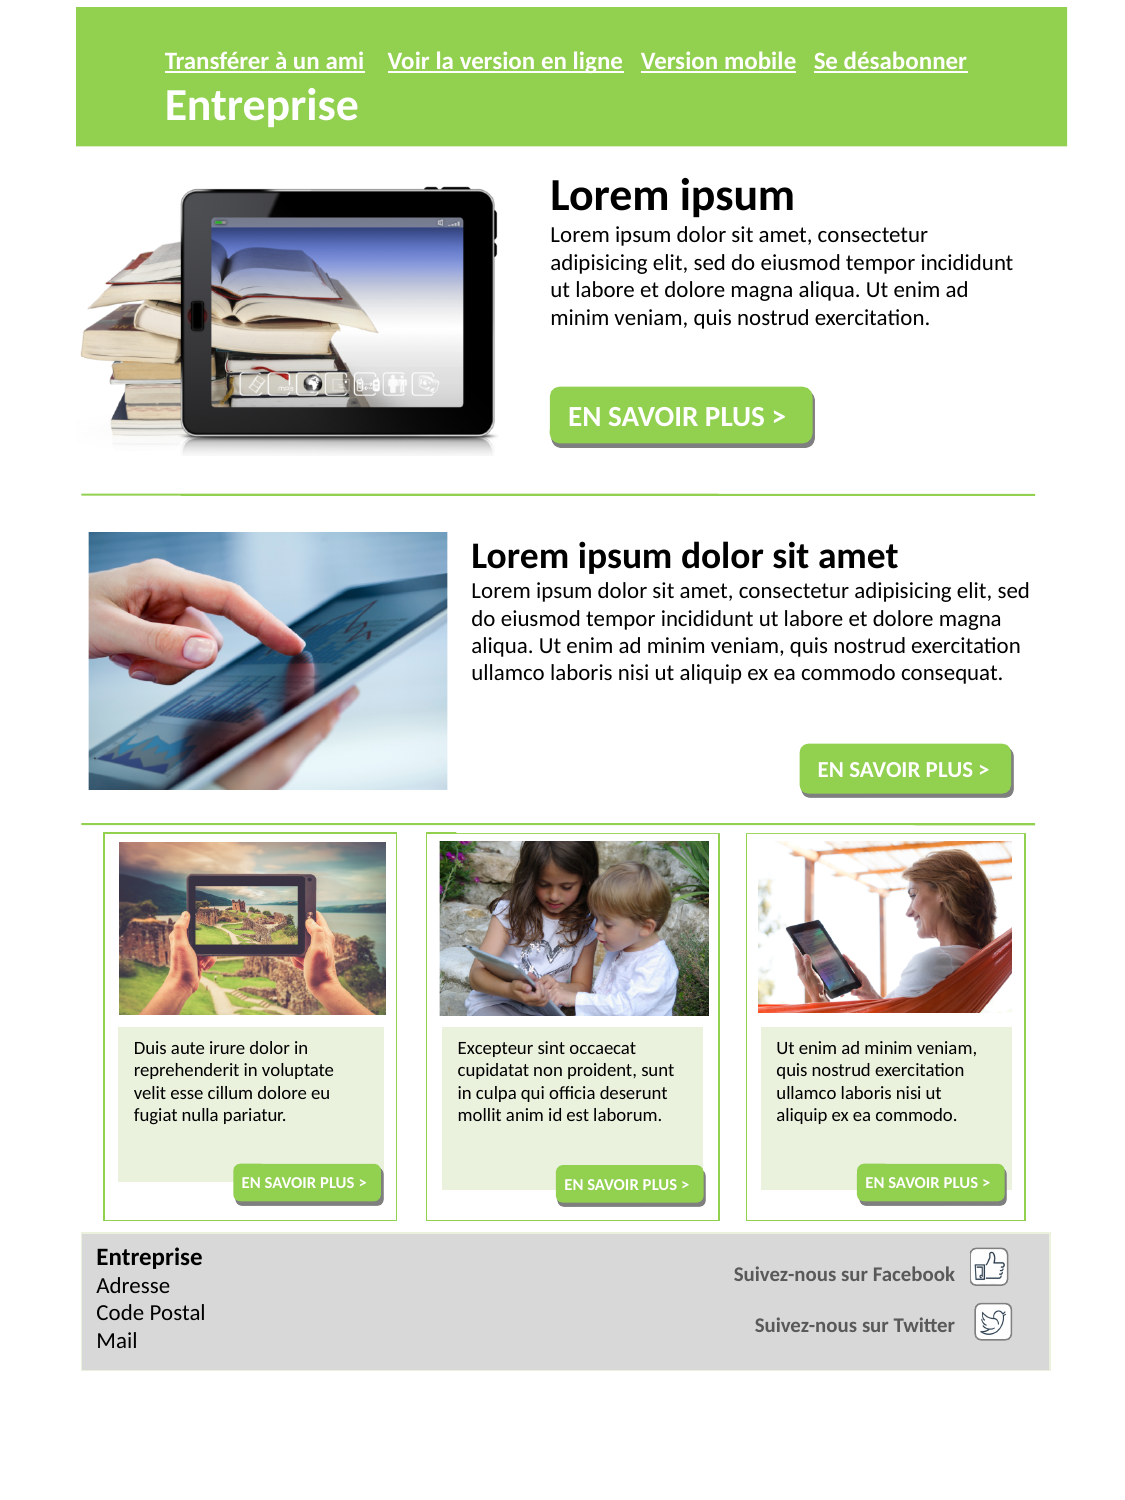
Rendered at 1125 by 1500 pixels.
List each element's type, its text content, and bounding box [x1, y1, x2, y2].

text_box Lorem ipsum Lorem ipsum dolor sit amet, consectetur adipisicing elit, sed do eiusmod tempor incididunt ut labore et dolore magna aliqua. Ut enim ad minim veniam, quis nostrud exercitation. [535, 228, 1036, 468]
text_box [426, 832, 719, 1221]
text_box Entreprise Adresse Code Postal Mail [81, 1233, 1051, 1371]
text_box [521, 152, 1125, 228]
picture [439, 841, 709, 1016]
text_box Suivez-nous sur Twitter [702, 1303, 971, 1349]
text_box Excepteur sint occaecat cupidatat non proident, sunt in culpa qui officia deserunt mollit anim id est laborum. [442, 1028, 703, 1190]
text_box Transférer à un ami Voir la version en ligne Version mobile Se désabonner Entreprise [76, 7, 1068, 147]
picture [88, 531, 448, 790]
text_box Suivez-nous sur Facebook [680, 1252, 971, 1291]
text_box Lorem ipsum dolor sit amet Lorem ipsum dolor sit amet, consectetur adipisicing elit, sed do eiusmod tempor incididunt ut labore et dolore magna aliqua. Ut enim ad minim veniam, quis nostrud exercitation ullamco laboris nisi ut aliquip ex ea commodo consequat. [456, 523, 1051, 834]
text_box EN SAVOIR PLUS > [800, 744, 1011, 793]
text_box EN SAVOIR PLUS > [857, 1164, 1004, 1201]
picture [975, 1303, 1012, 1340]
text_box [85, 77, 1125, 152]
text_box Ut enim ad minim veniam, quis nostrud exercitation ullamco laboris nisi ut aliquip ex ea commodo. [761, 1028, 1012, 1190]
text_box Duis aute irure dolor in reprehenderit in voluptate velit esse cillum dolore eu fugiat nulla pariatur. [119, 1028, 383, 1182]
picture [76, 152, 521, 456]
text_box EN SAVOIR PLUS > [550, 387, 812, 443]
picture [970, 1248, 1008, 1286]
text_box [746, 834, 1026, 1221]
picture [119, 842, 386, 1015]
text_box EN SAVOIR PLUS > [234, 1164, 381, 1201]
text_box [104, 832, 397, 1221]
picture [758, 841, 1012, 1013]
text_box EN SAVOIR PLUS > [556, 1165, 703, 1202]
